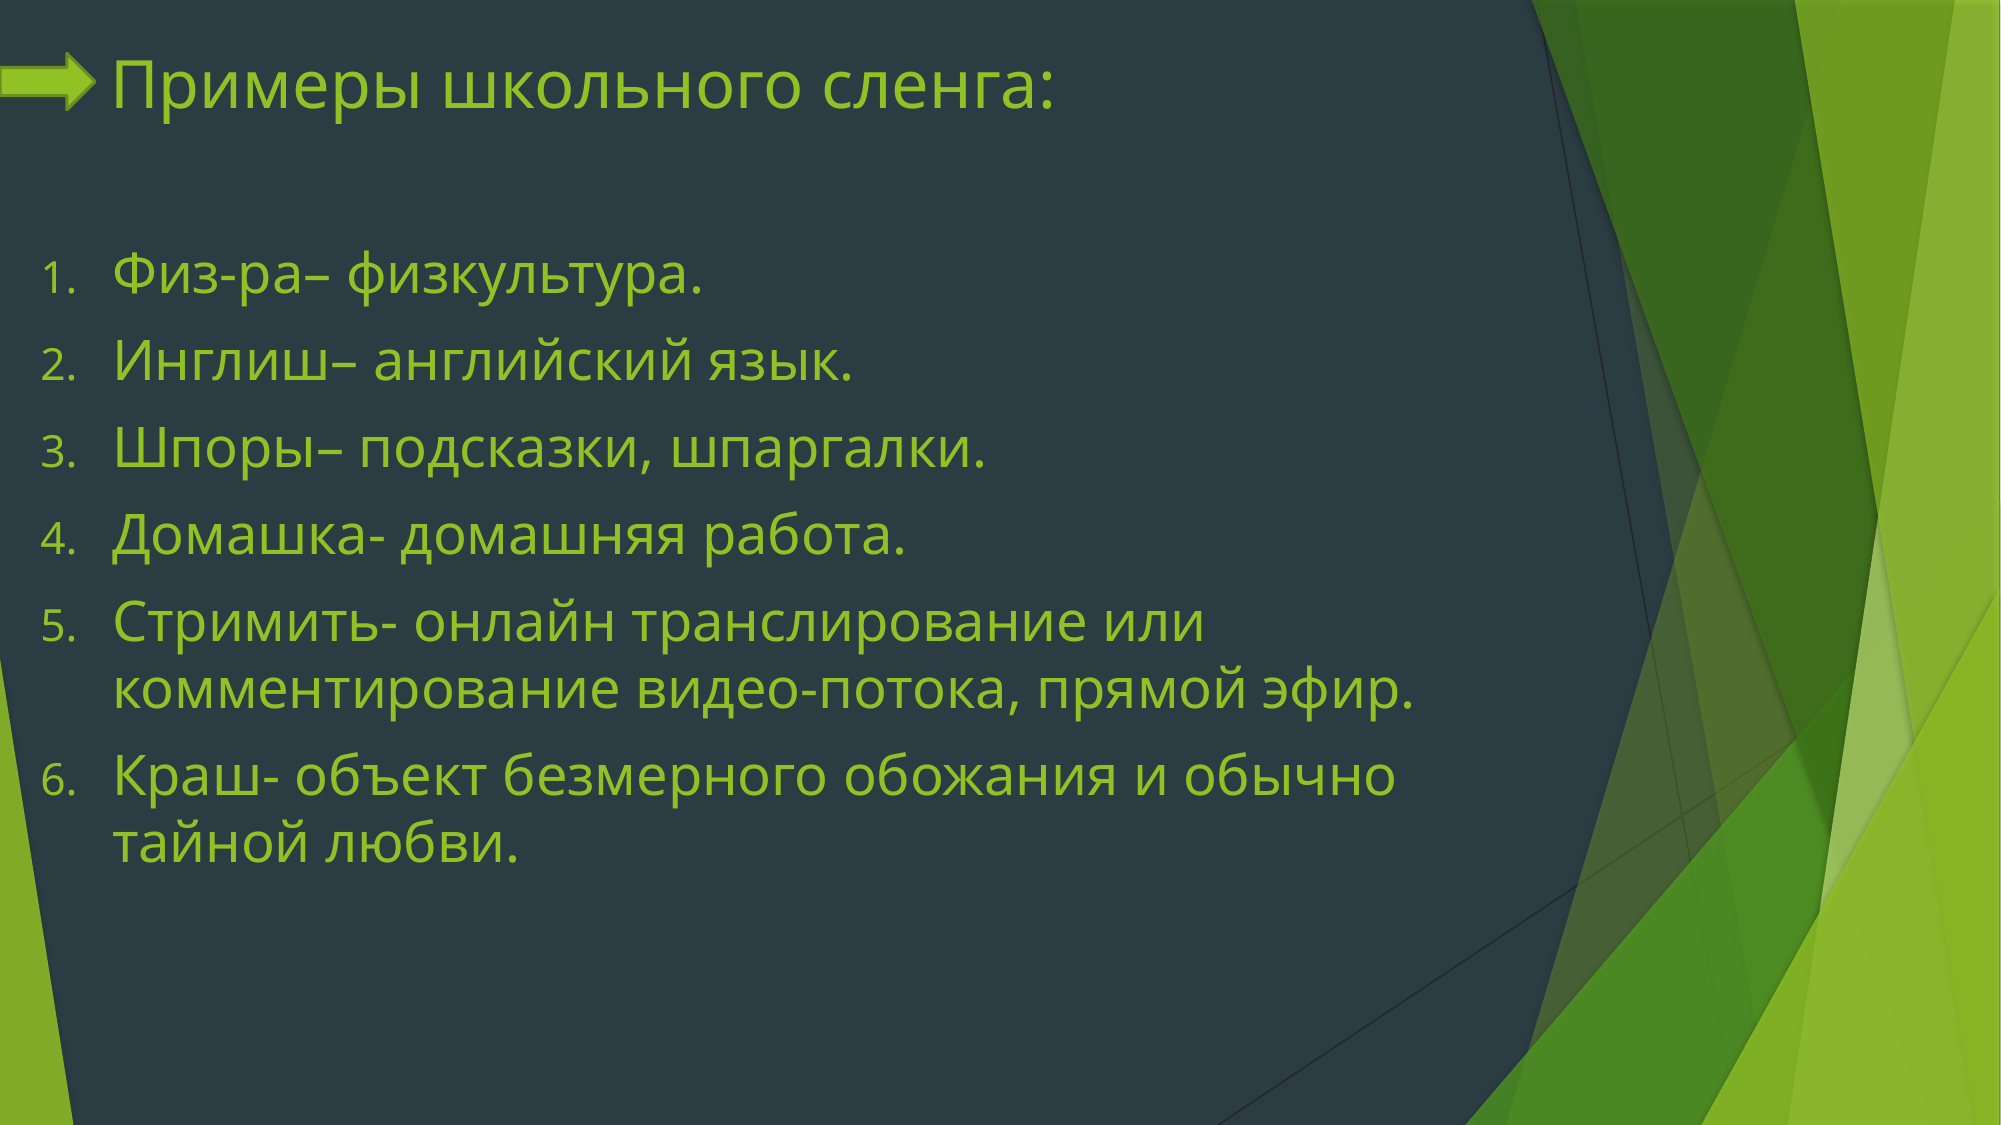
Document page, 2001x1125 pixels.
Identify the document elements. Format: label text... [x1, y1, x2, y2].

text_box [0, 52, 97, 112]
list Физ-ра– физкультура. Инглиш– английский язык. Шпоры– подсказки, шпаргалки. Домашка- домашняя работа. Стримить- онлайн транслирование или комментирование видео-потока, прямой эфир. Краш- объект безмерного обожания и обычно тайной любви. [25, 142, 1436, 931]
title Примеры школьного сленга: [95, 34, 1506, 252]
